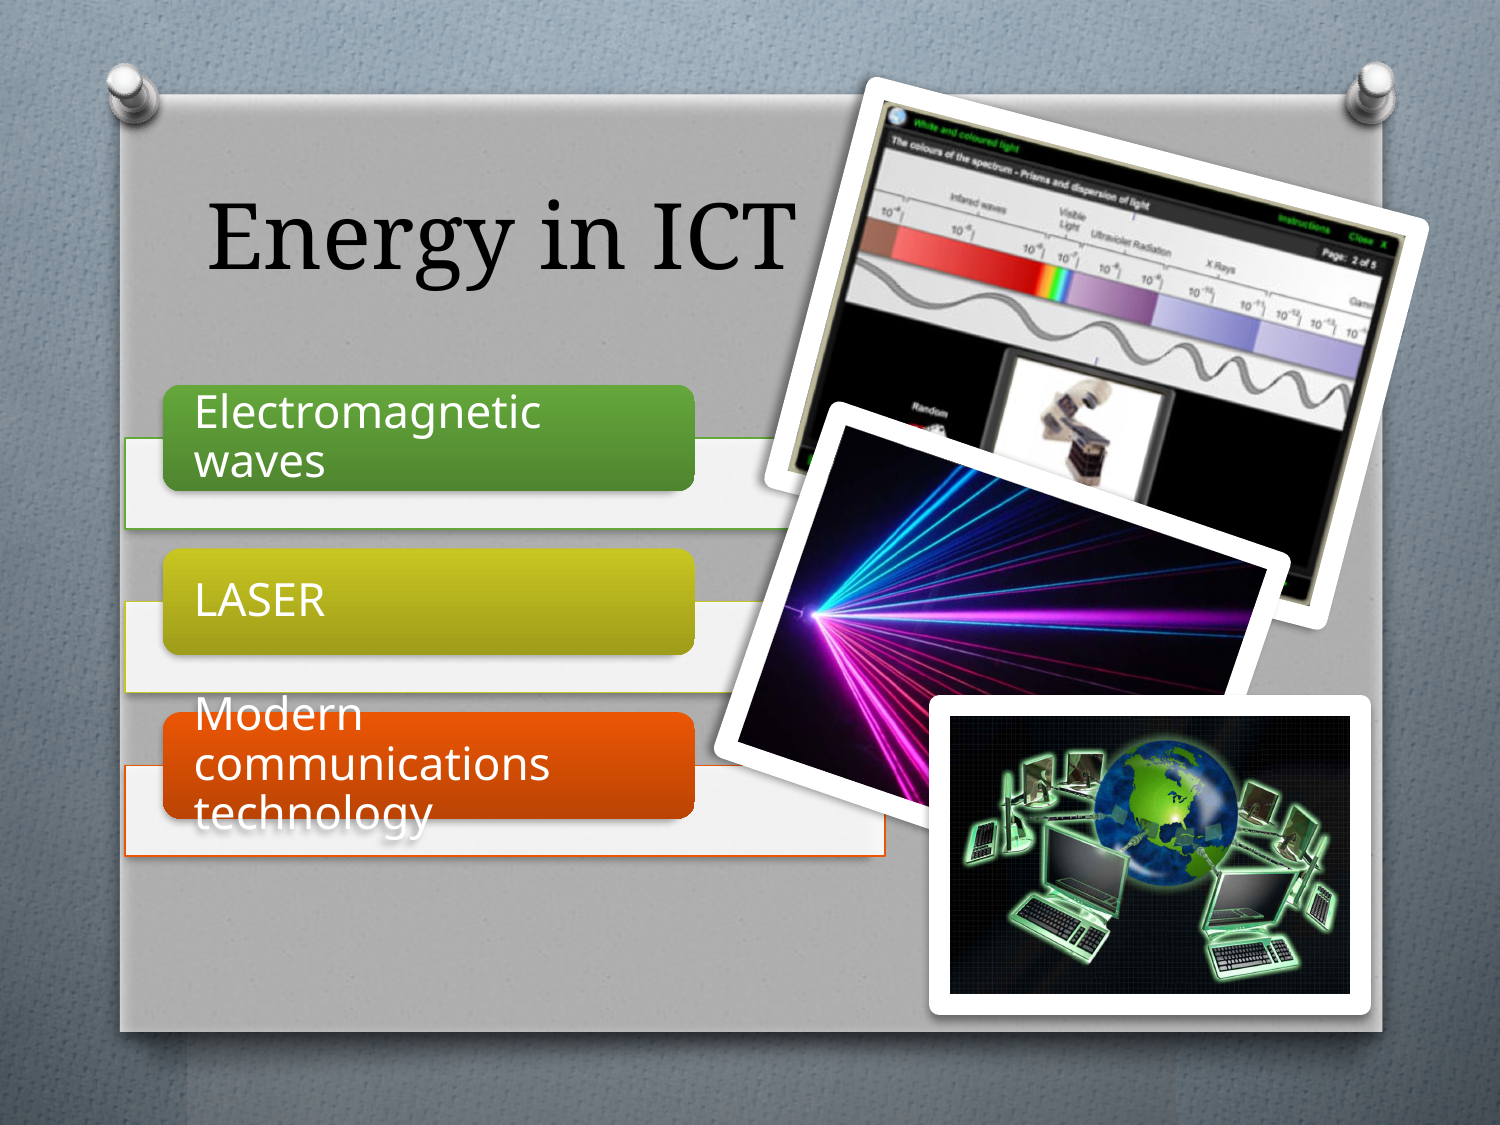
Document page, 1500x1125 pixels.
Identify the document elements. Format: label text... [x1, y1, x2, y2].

title Energy in ICT [179, 134, 825, 324]
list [124, 324, 886, 917]
picture [75, 29, 198, 153]
picture [779, 101, 1405, 995]
picture [1317, 35, 1439, 156]
